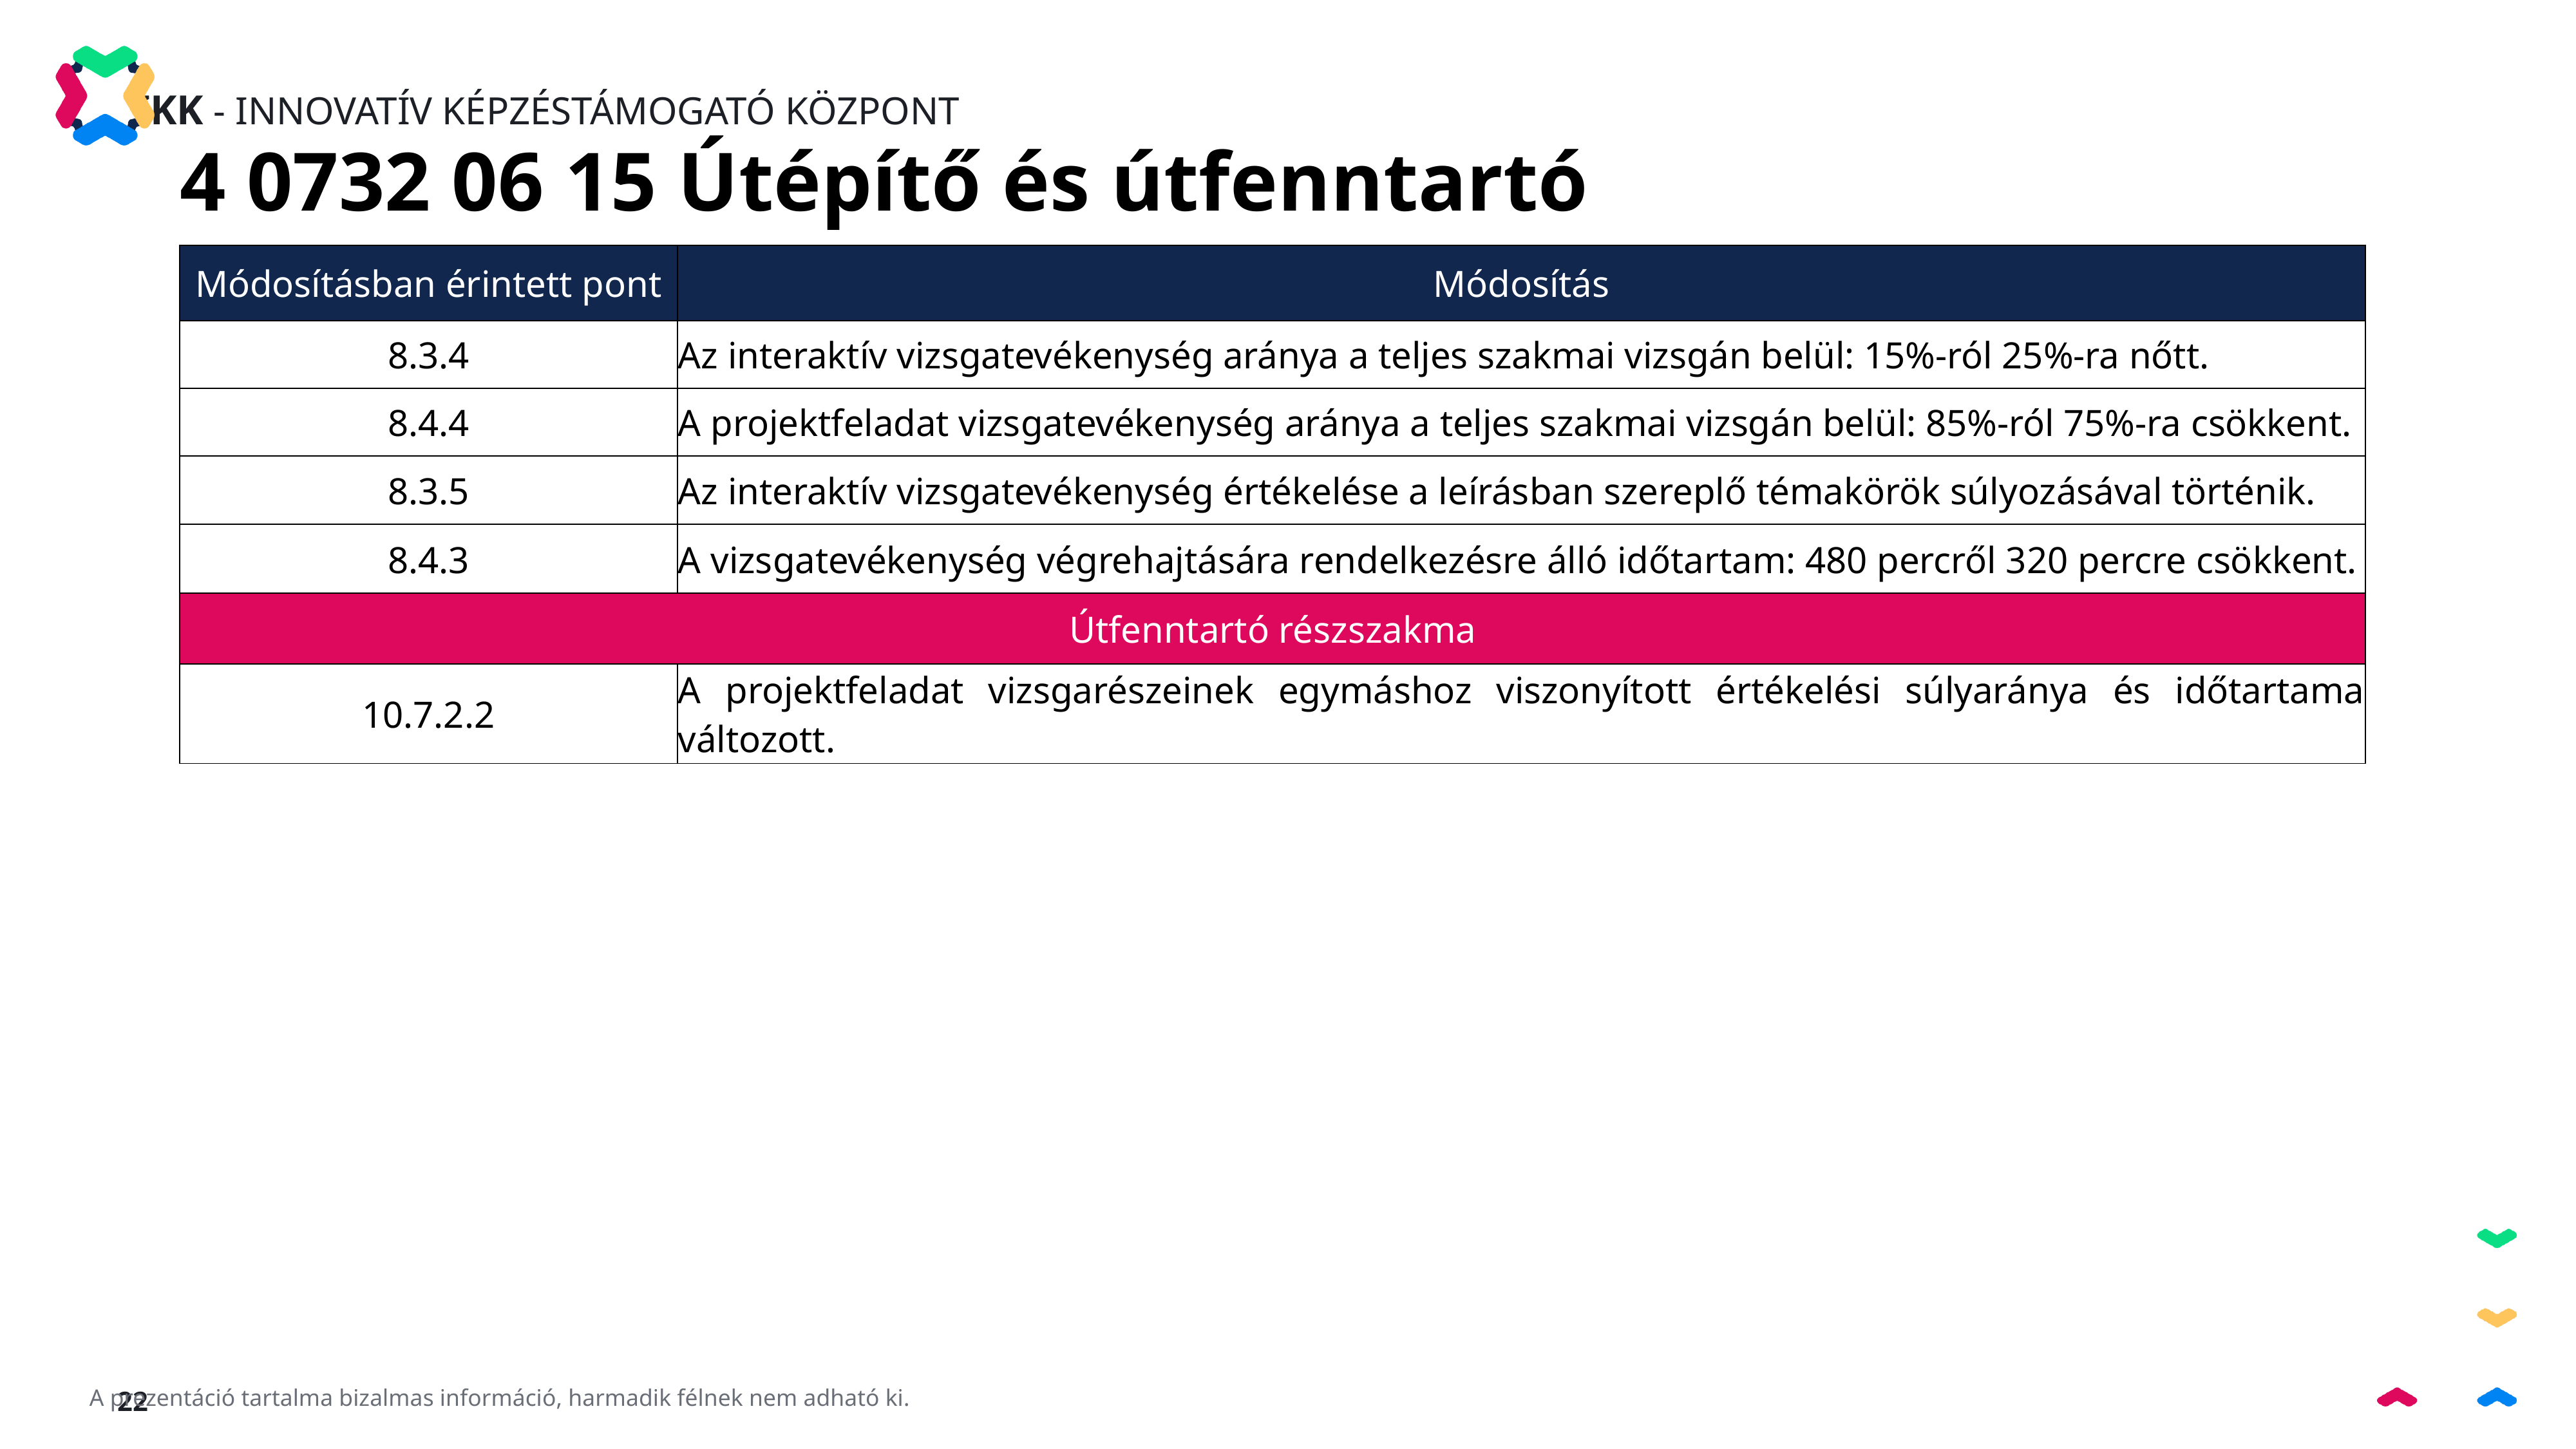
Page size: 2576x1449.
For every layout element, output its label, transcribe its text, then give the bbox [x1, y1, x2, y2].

table_cell Az interaktív vizsgatevékenység aránya a teljes szakmai vizsgán belül: 15%-ról 25%-ra nőtt. [678, 321, 2365, 388]
table_cell 8.4.3 [180, 525, 677, 592]
list 4 0732 06 15 Útépítő és útfenntartó [180, 130, 2327, 203]
picture [2377, 1229, 2517, 1406]
table_cell A projektfeladat vizsgatevékenység aránya a teljes szakmai vizsgán belül: 85%-ról 75%-ra csökkent. [678, 389, 2365, 455]
table_cell 8.3.4 [180, 321, 677, 388]
table_cell 8.4.4 [180, 389, 677, 455]
table_header Módosítás [678, 246, 2365, 320]
table_cell Az interaktív vizsgatevékenység értékelése a leírásban szereplő témakörök súlyozásával történik. [678, 457, 2365, 524]
table_cell A projektfeladat vizsgarészeinek egymáshoz viszonyított értékelési súlyaránya és időtartama változott. [678, 665, 2365, 763]
table_cell 10.7.2.2 [180, 665, 677, 763]
table_cell Útfenntartó részszakma [180, 594, 2365, 663]
table_cell A vizsgatevékenység végrehajtására rendelkezésre álló időtartam: 480 percről 320 percre csökkent. [678, 525, 2365, 592]
table_cell 8.3.5 [180, 457, 677, 524]
table_header Módosításban érintett pont [180, 246, 677, 320]
picture [55, 46, 155, 146]
